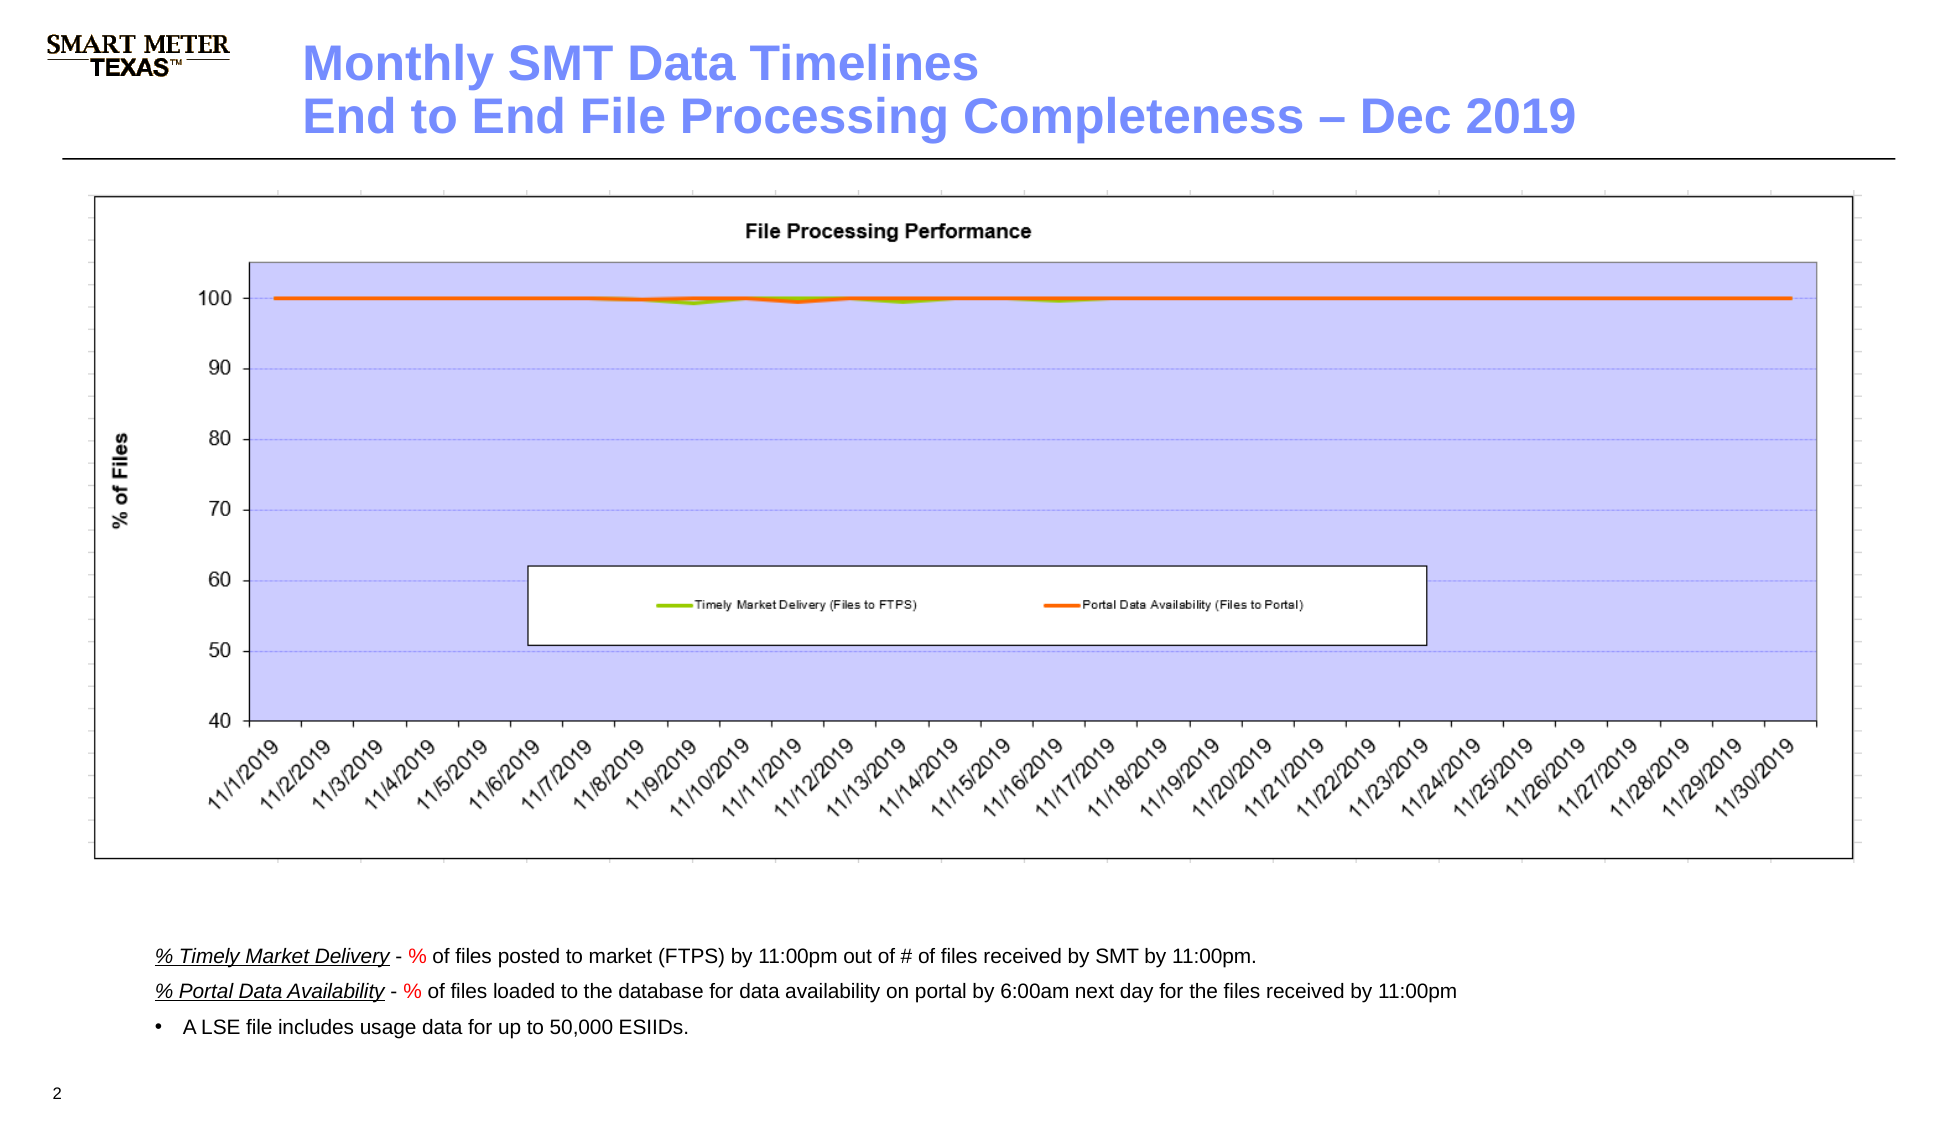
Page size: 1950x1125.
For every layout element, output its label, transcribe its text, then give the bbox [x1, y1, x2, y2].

slide_number 2 [37, 1074, 116, 1106]
text_box % Timely Market Delivery - % of files posted to market (FTPS) by 11:00pm out of # of files received by SMT by 11:00pm. % Portal Data Availability - % of files loaded to the database for data availability on portal by 6:00am next day for the files received by 11:00pm A LSE file includes usage data for up to 50,000 ESIIDs. [140, 899, 1888, 1046]
text_box 2 [32, 1066, 248, 1120]
picture [33, 24, 238, 84]
title Monthly SMT Data Timelines End to End File Processing Completeness – Dec 2019 [287, 49, 1863, 133]
picture [88, 190, 1862, 863]
